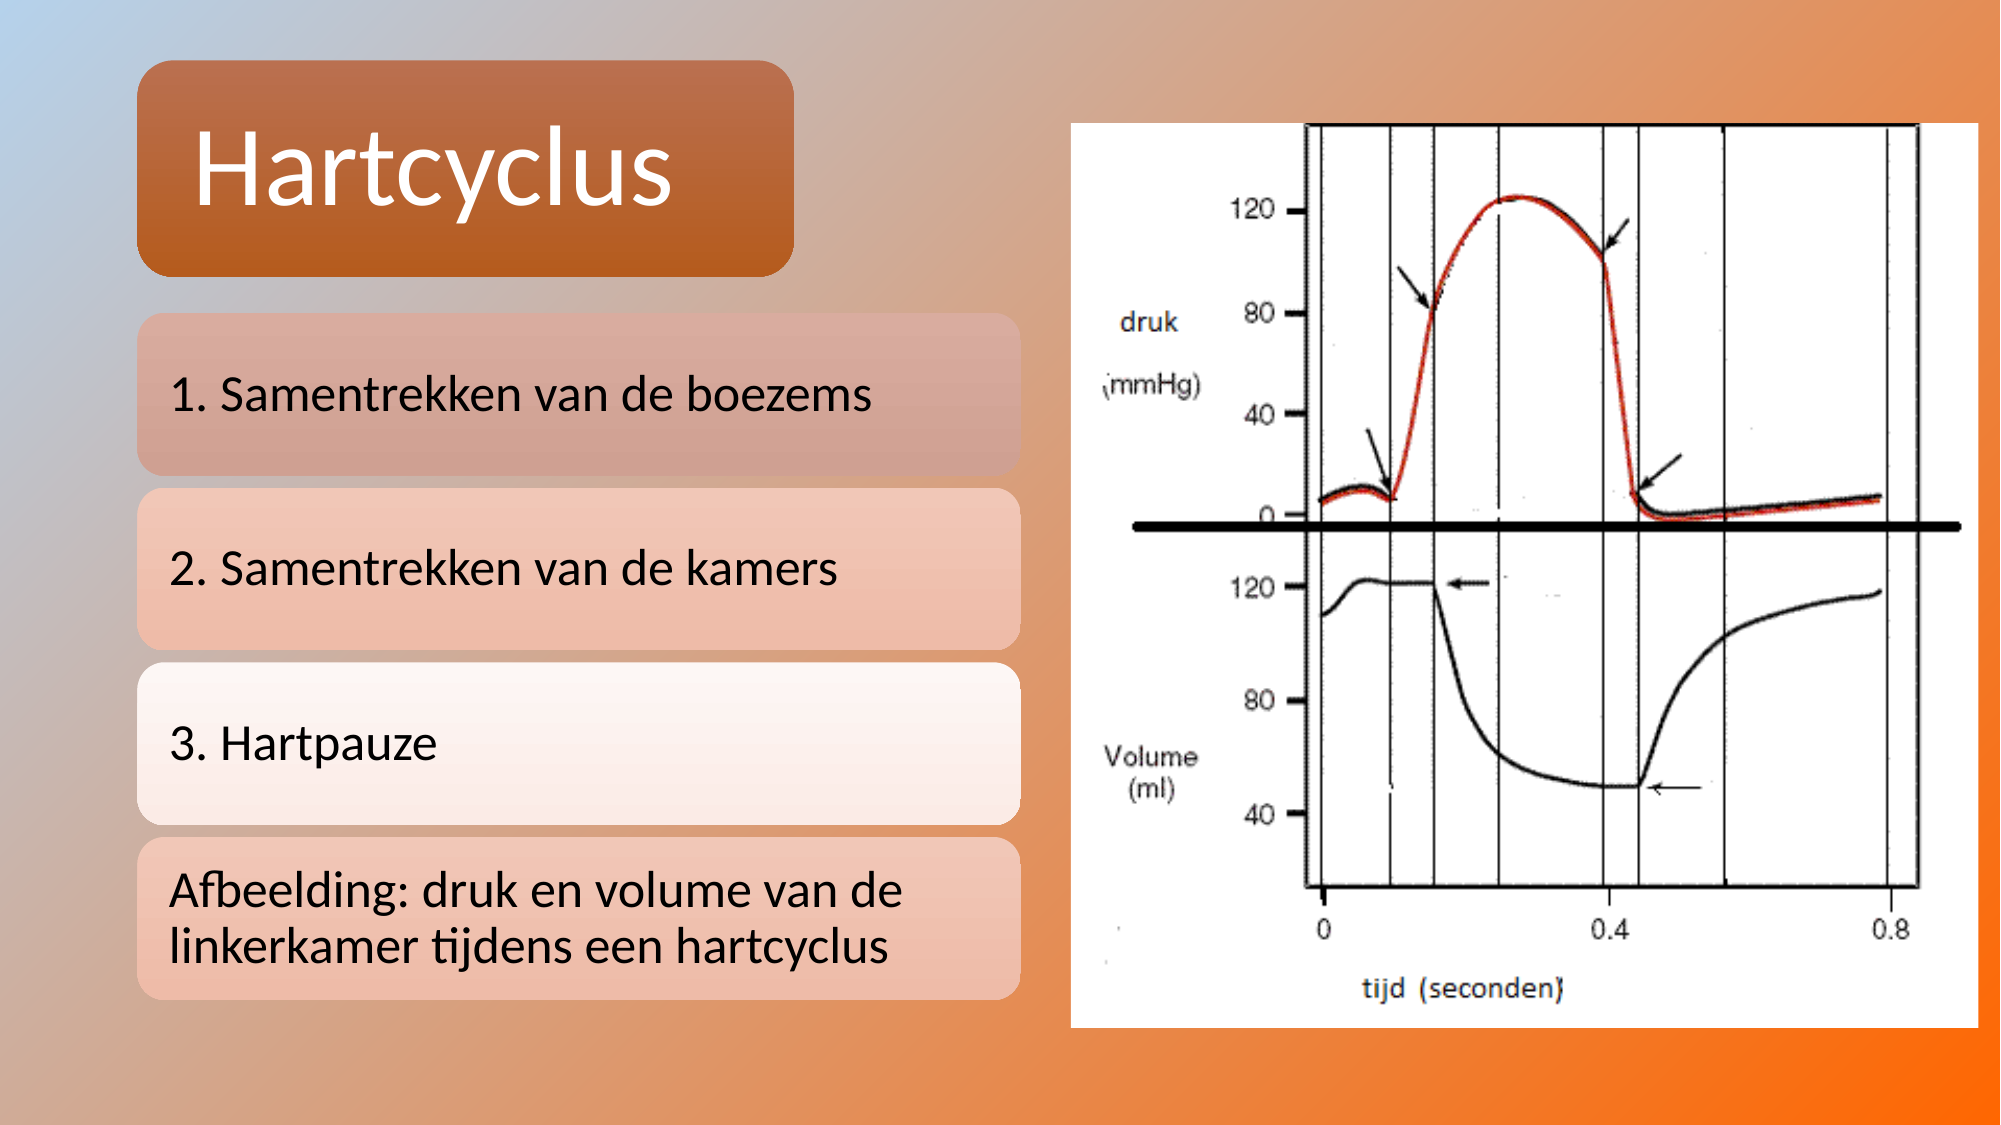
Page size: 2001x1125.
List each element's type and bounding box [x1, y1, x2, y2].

list [137, 299, 1021, 1014]
picture [1070, 123, 1979, 1028]
text_box [137, 59, 794, 278]
